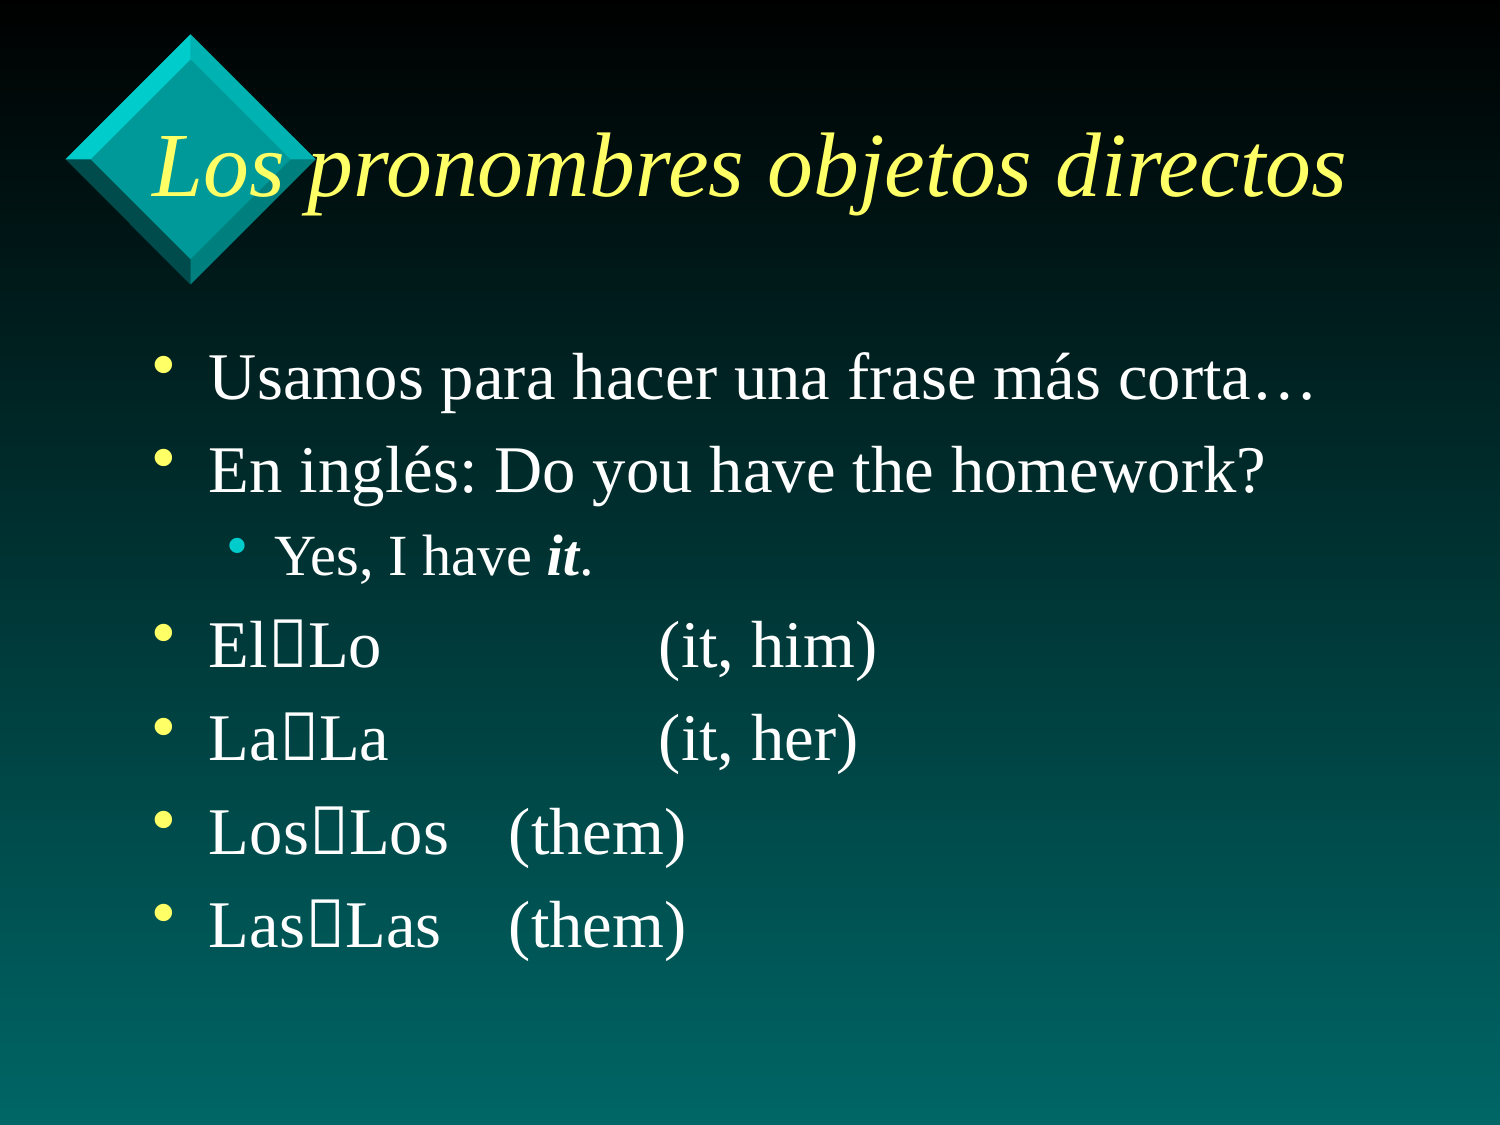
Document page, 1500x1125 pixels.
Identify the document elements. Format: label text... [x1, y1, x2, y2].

list Usamos para hacer una frase más corta… En inglés: Do you have the homework? Yes, I have it. ElLo (it, him) LaLa (it, her) LosLos (them) LasLas (them) [137, 324, 1413, 1001]
title Los pronombres objetos directos [137, 68, 1414, 251]
